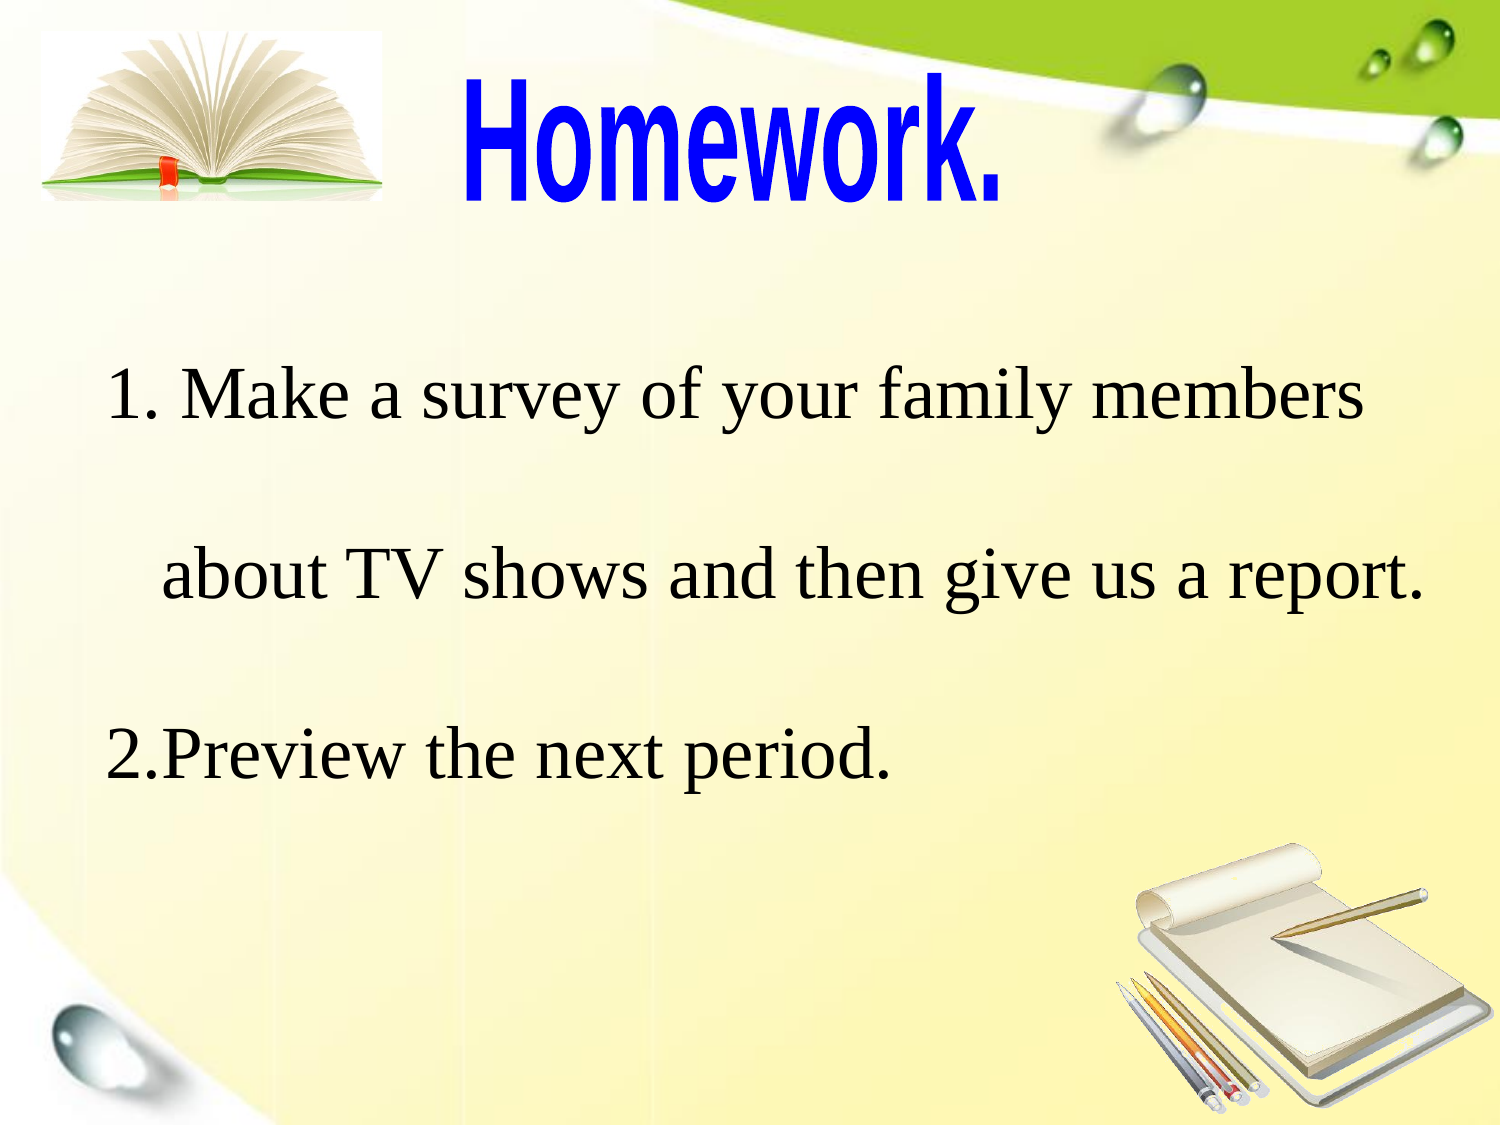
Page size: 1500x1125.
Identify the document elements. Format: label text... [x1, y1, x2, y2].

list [40, 30, 383, 201]
text_box 1. Make a survey of your family members about TV shows and then give us a report. 2.Preview the next period. [90, 246, 1442, 801]
picture [0, 0, 1500, 1125]
